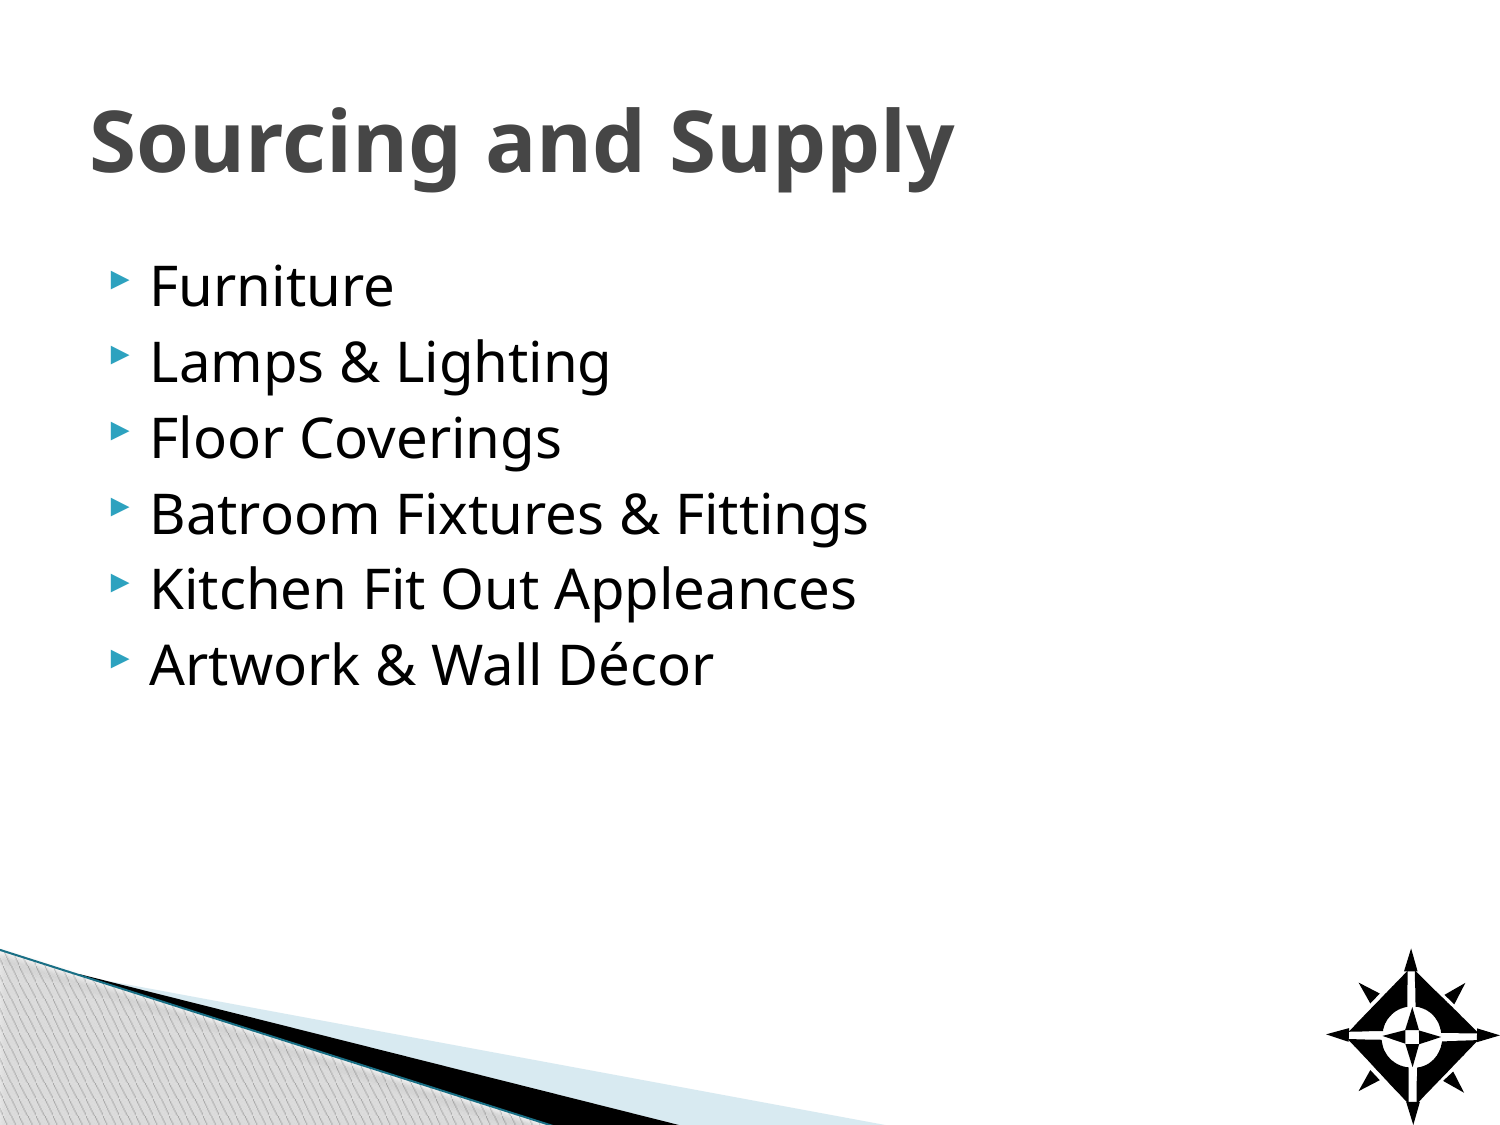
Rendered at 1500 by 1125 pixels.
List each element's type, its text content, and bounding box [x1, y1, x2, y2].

list Furniture Lamps & Lighting Floor Coverings Batroom Fixtures & Fittings Kitchen Fit Out Appleances Artwork & Wall Décor [75, 243, 1425, 986]
title Sourcing and Supply [75, 45, 1425, 233]
